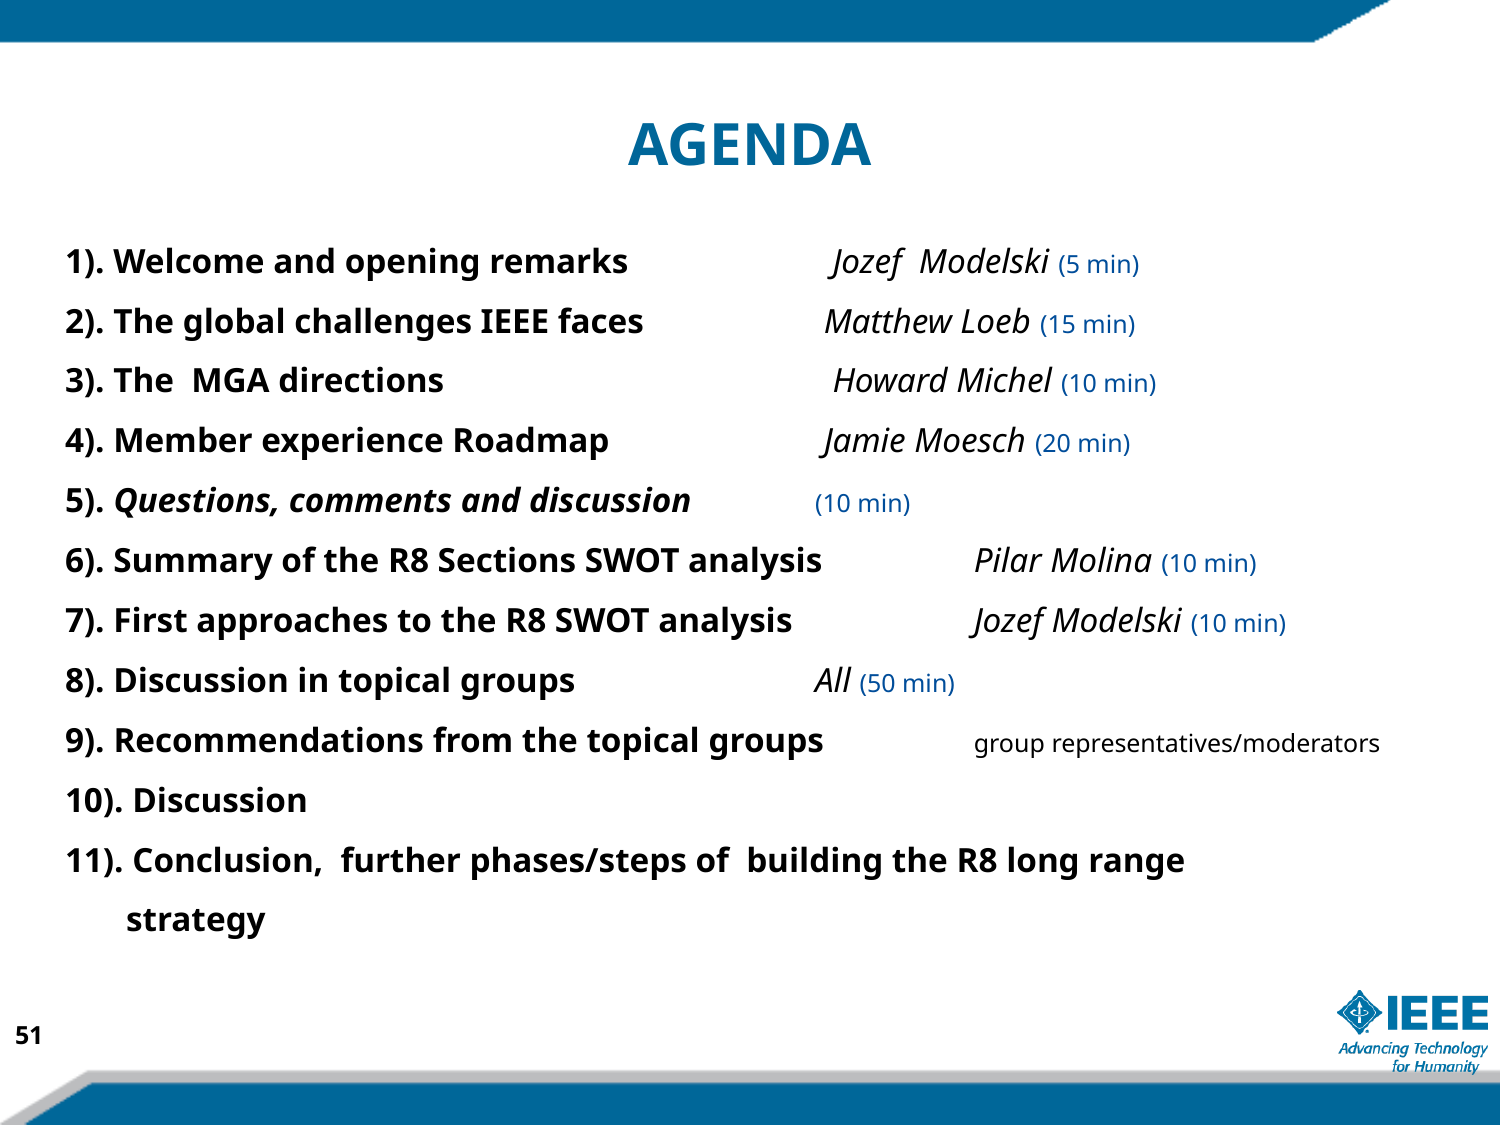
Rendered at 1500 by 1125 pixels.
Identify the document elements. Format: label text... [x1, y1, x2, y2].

list 1). Welcome and opening remarks Jozef Modelski (5 min) 2). The global challenges IEEE faces Matthew Loeb (15 min) 3). The MGA directions Howard Michel (10 min) 4). Member experience Roadmap Jamie Moesch (20 min) 5). Questions, comments and discussion (10 min) 6). Summary of the R8 Sections SWOT analysis Pilar Molina (10 min) 7). First approaches to the R8 SWOT analysis Jozef Modelski (10 min) 8). Discussion in topical groups All (50 min) 9). Recommendations from the topical groups group representatives/moderators 10). Discussion 11). Conclusion, further phases/steps of building the R8 long range strategy [49, 212, 1476, 976]
picture [0, 0, 1500, 1125]
title AGENDA [112, 99, 1388, 201]
slide_number 51 [0, 1012, 113, 1073]
